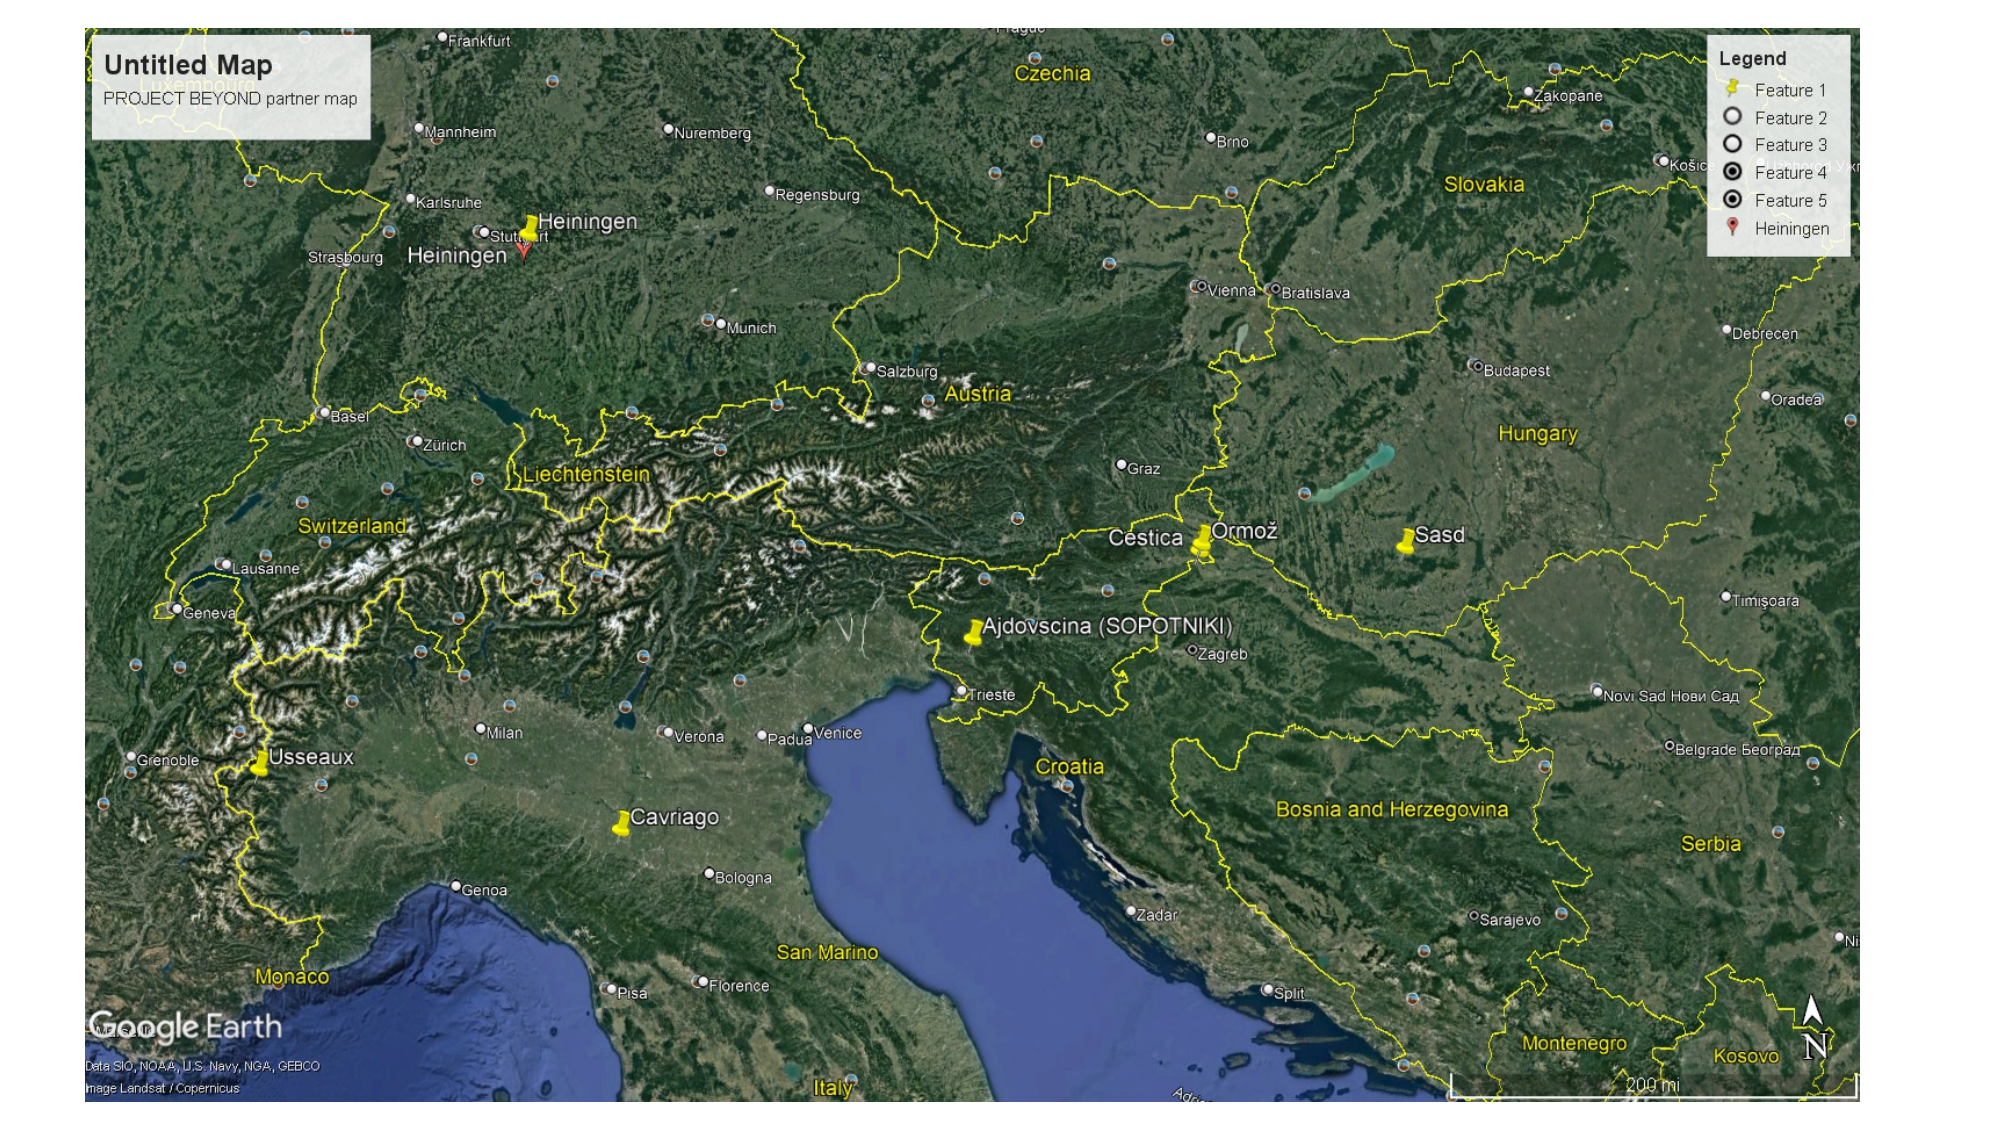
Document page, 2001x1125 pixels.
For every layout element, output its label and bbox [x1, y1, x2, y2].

picture [85, 23, 1860, 1102]
